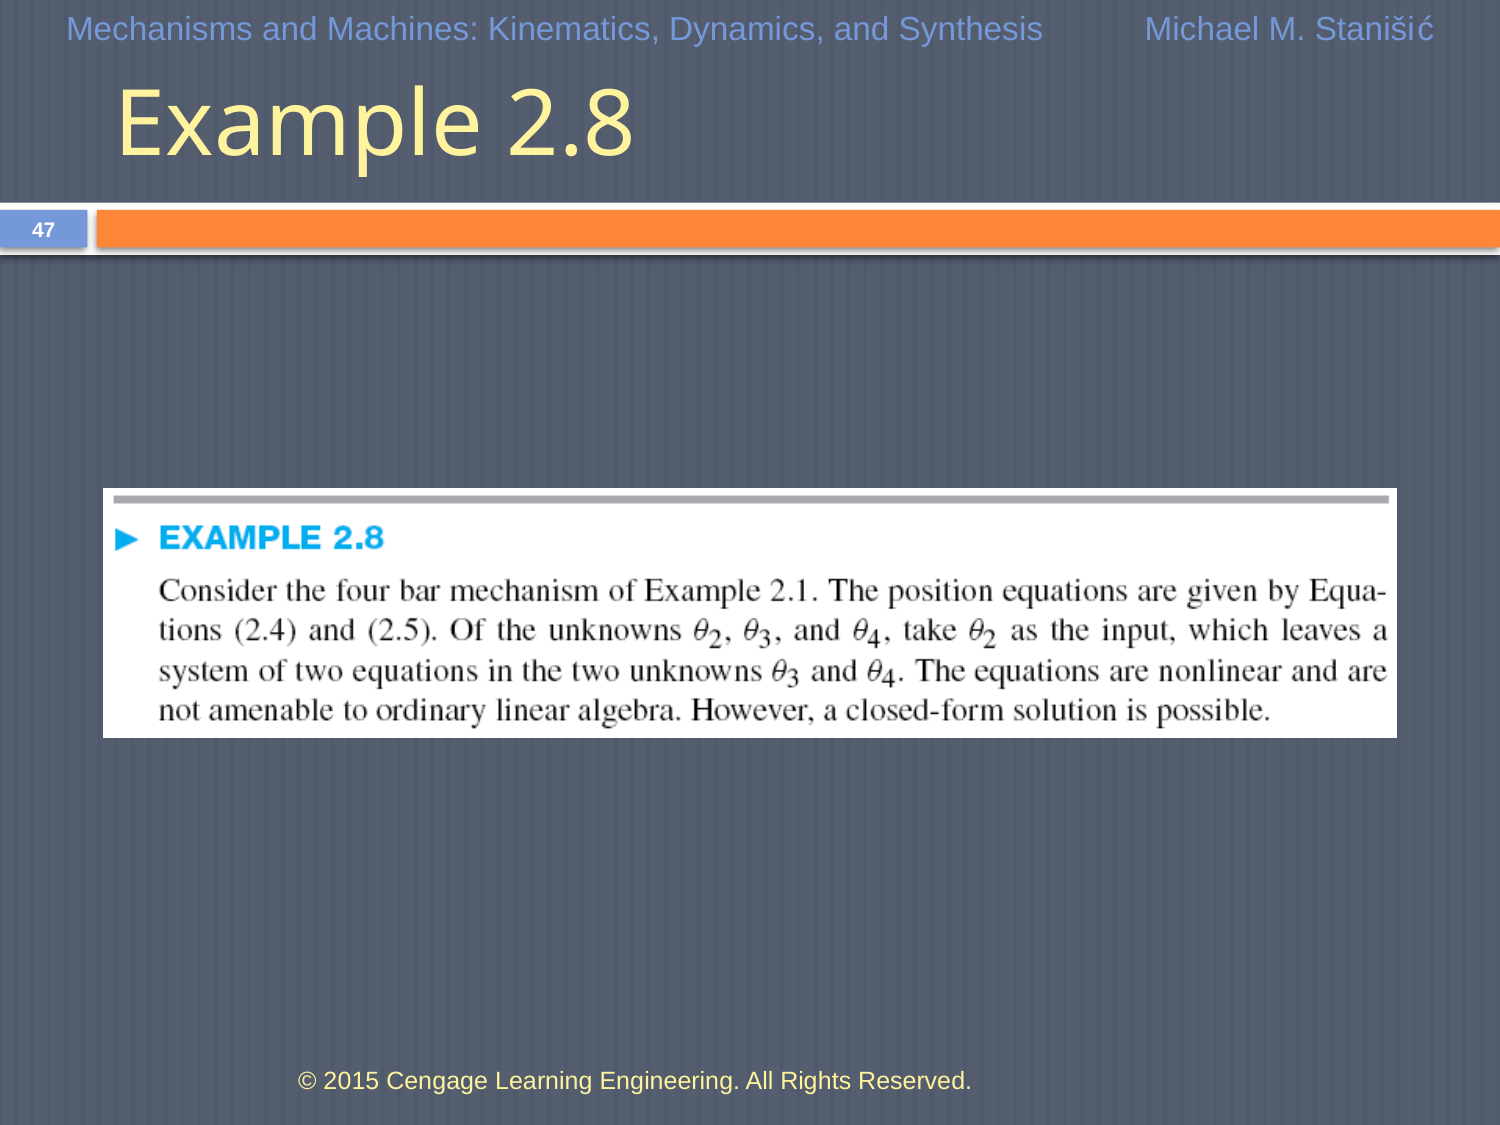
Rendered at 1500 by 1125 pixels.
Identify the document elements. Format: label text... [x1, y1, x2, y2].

picture [103, 488, 1397, 738]
footer © 2015 Cengage Learning Engineering. All Rights Reserved. [106, 1050, 996, 1110]
title Example 2.8 [99, 55, 1438, 201]
text_box Mechanisms and Machines: Kinematics, Dynamics, and Synthesis Michael M. Stanišić [0, 0, 1500, 55]
slide_number 47 [0, 208, 88, 249]
